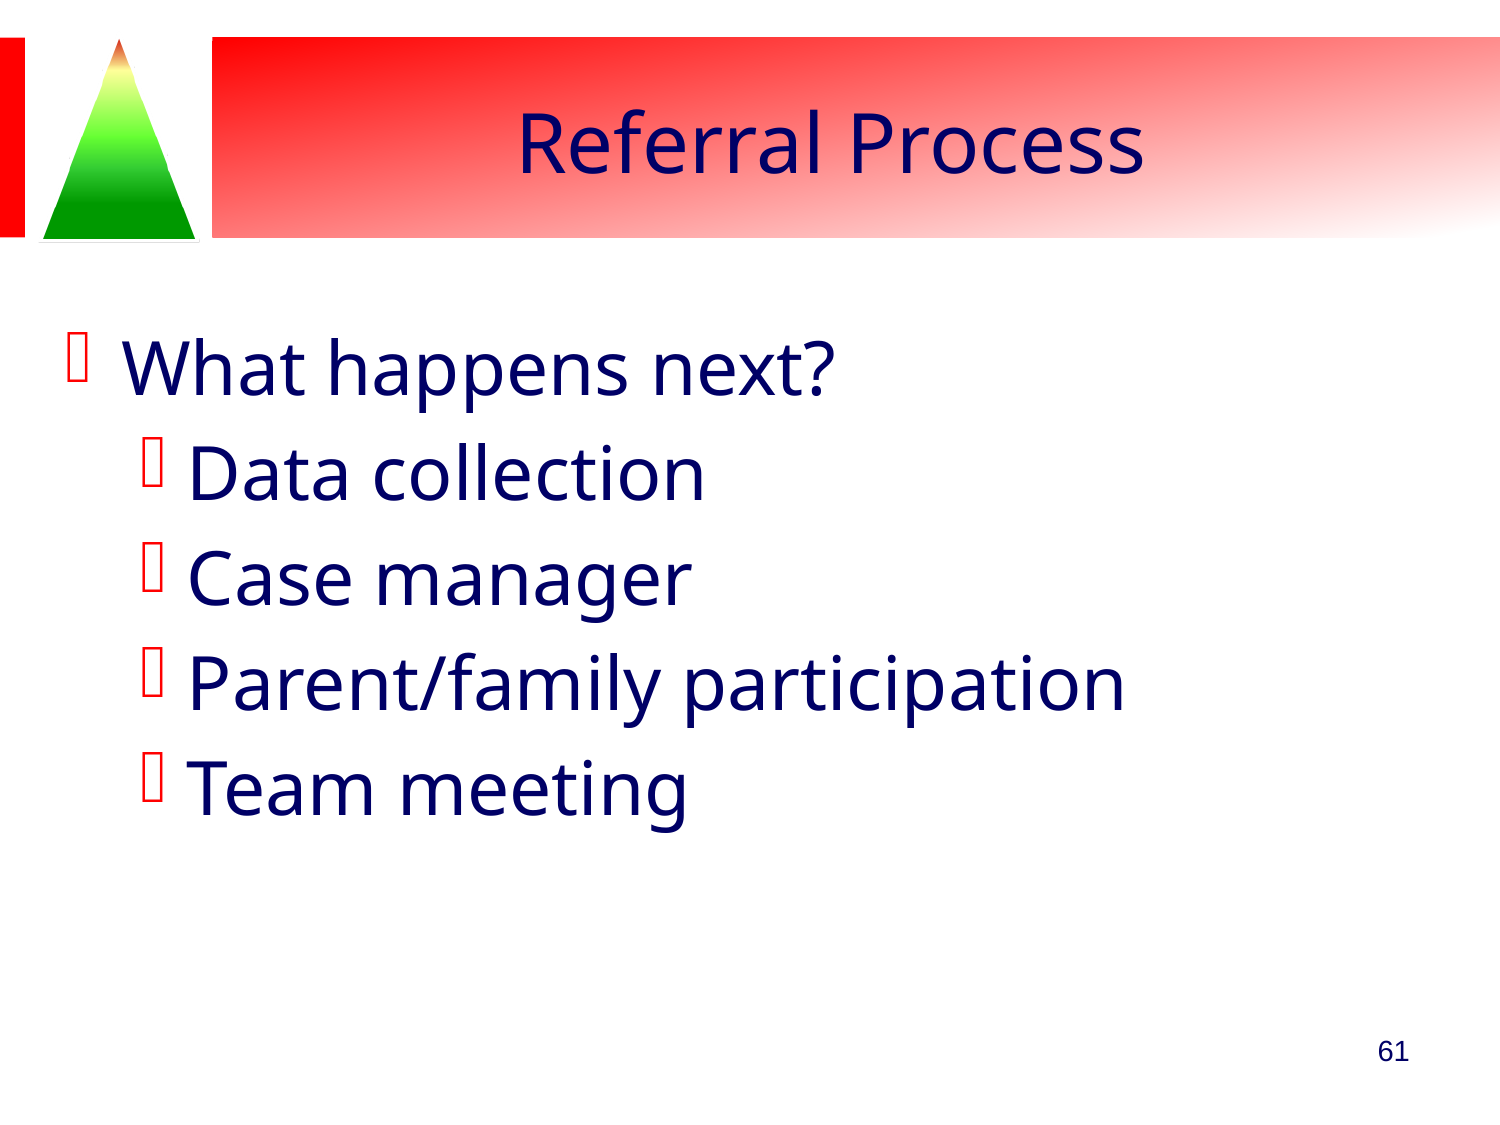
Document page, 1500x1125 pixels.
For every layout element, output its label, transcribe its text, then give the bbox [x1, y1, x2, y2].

title Referral Process [237, 37, 1426, 243]
picture [37, 30, 200, 243]
list What happens next? Data collection Case manager Parent/family participation Team meeting [49, 312, 1426, 1006]
slide_number 61 [1074, 1024, 1426, 1103]
